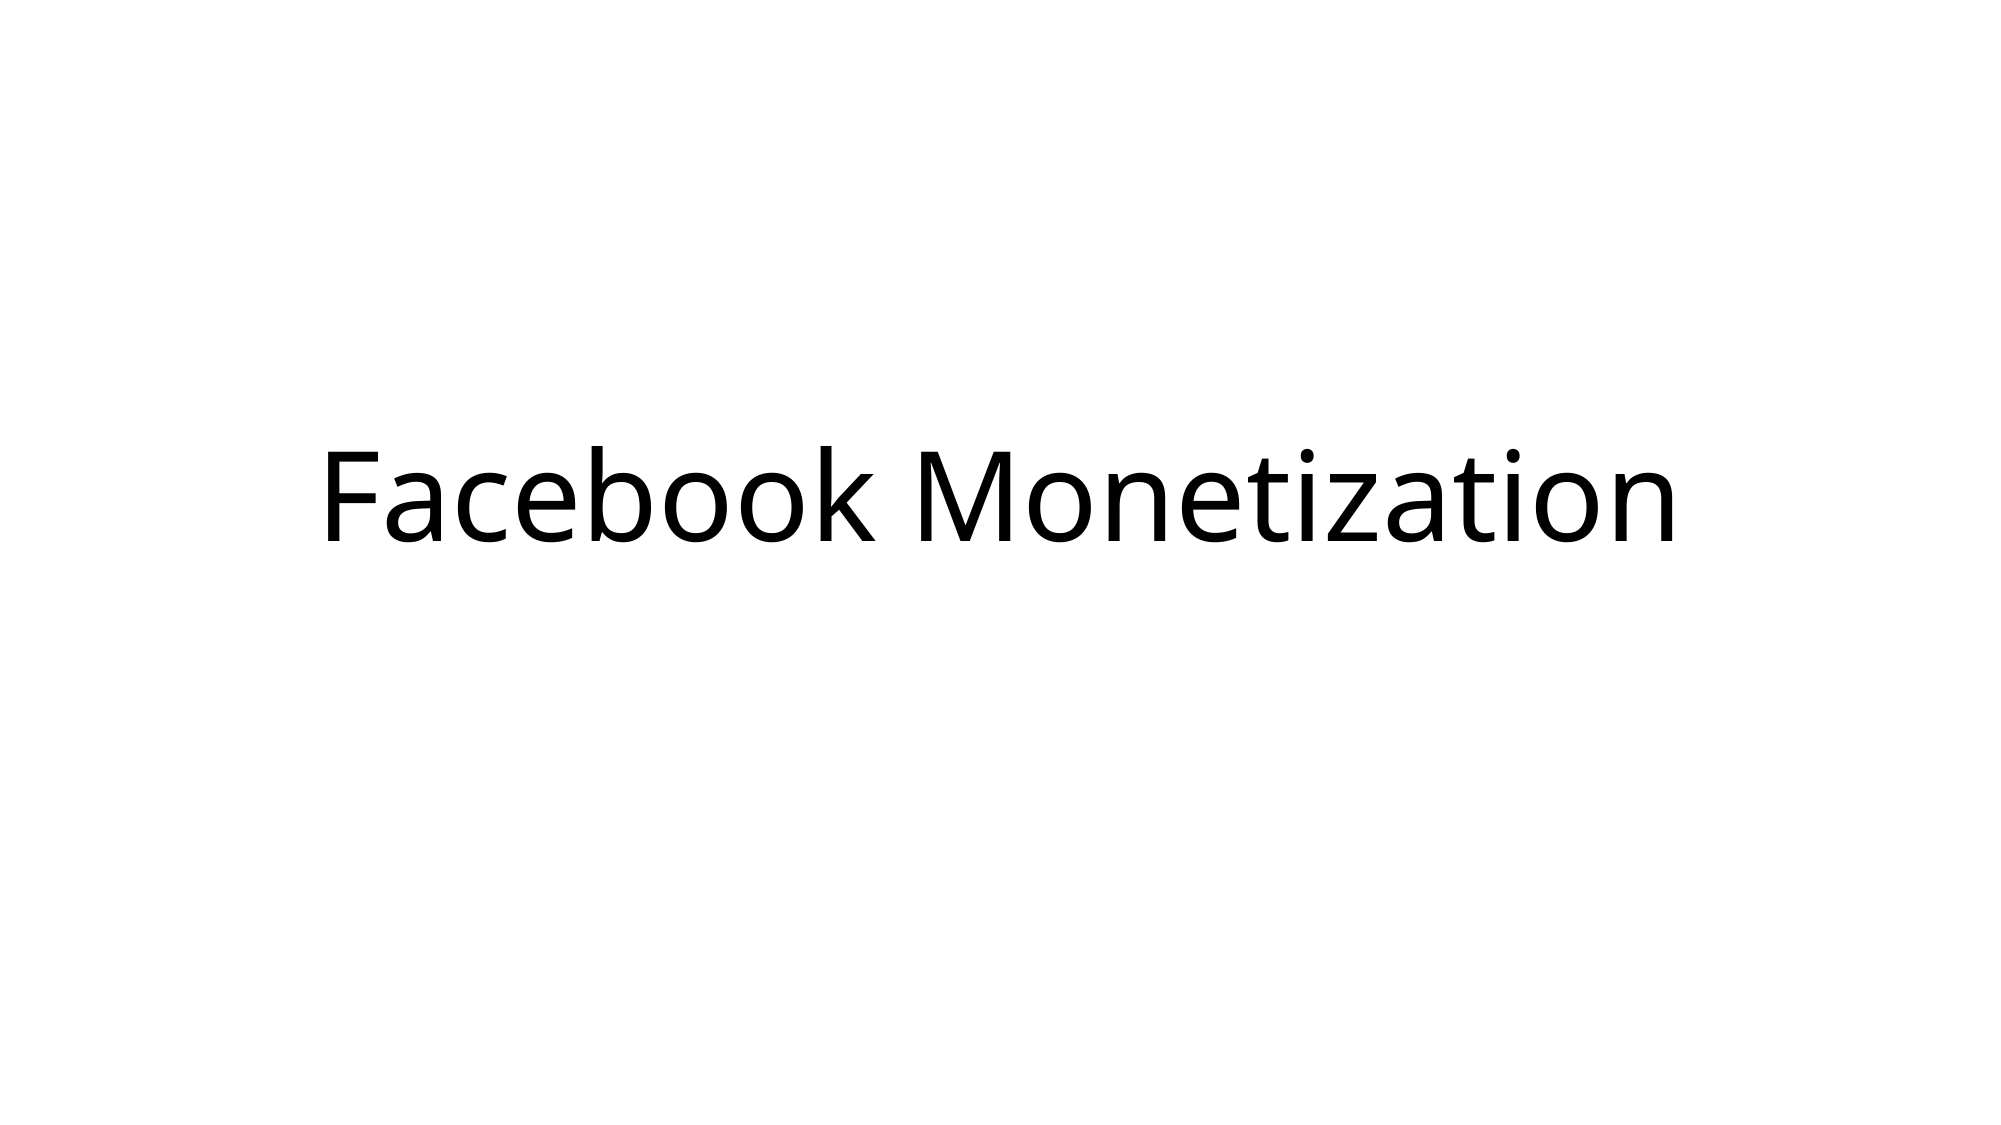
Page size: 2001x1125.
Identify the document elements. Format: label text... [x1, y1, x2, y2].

title Facebook Monetization [249, 184, 1750, 576]
